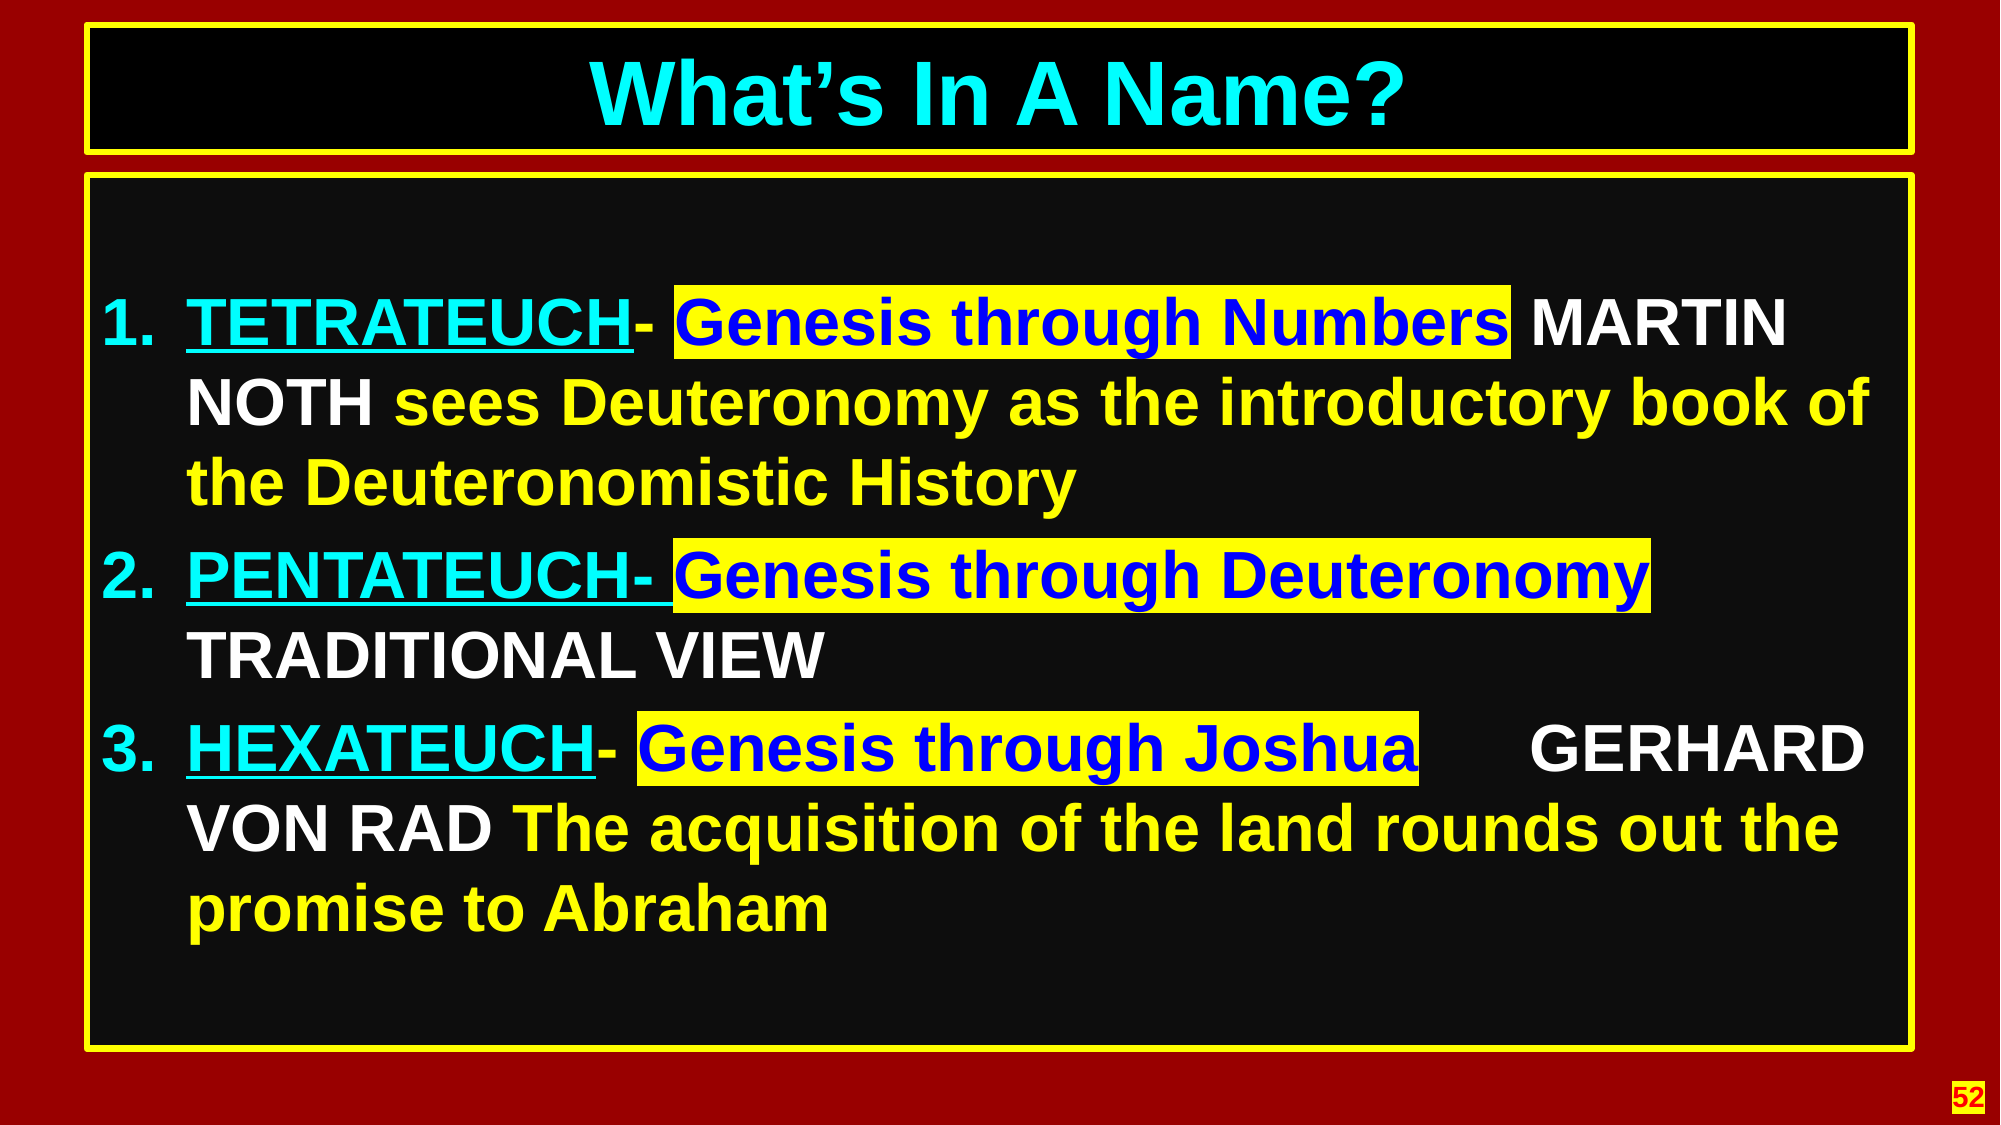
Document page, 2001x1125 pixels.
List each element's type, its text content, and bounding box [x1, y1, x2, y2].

list TETRATEUCH- Genesis through Numbers MARTIN NOTH sees Deuteronomy as the introductory book of the Deuteronomistic History PENTATEUCH- Genesis through Deuteronomy TRADITIONAL VIEW HEXATEUCH- Genesis through Joshua GERHARD VON RAD The acquisition of the land rounds out the promise to Abraham [86, 174, 1912, 1049]
title What’s In A Name? [86, 24, 1912, 153]
slide_number 52 [1533, 1070, 2000, 1125]
